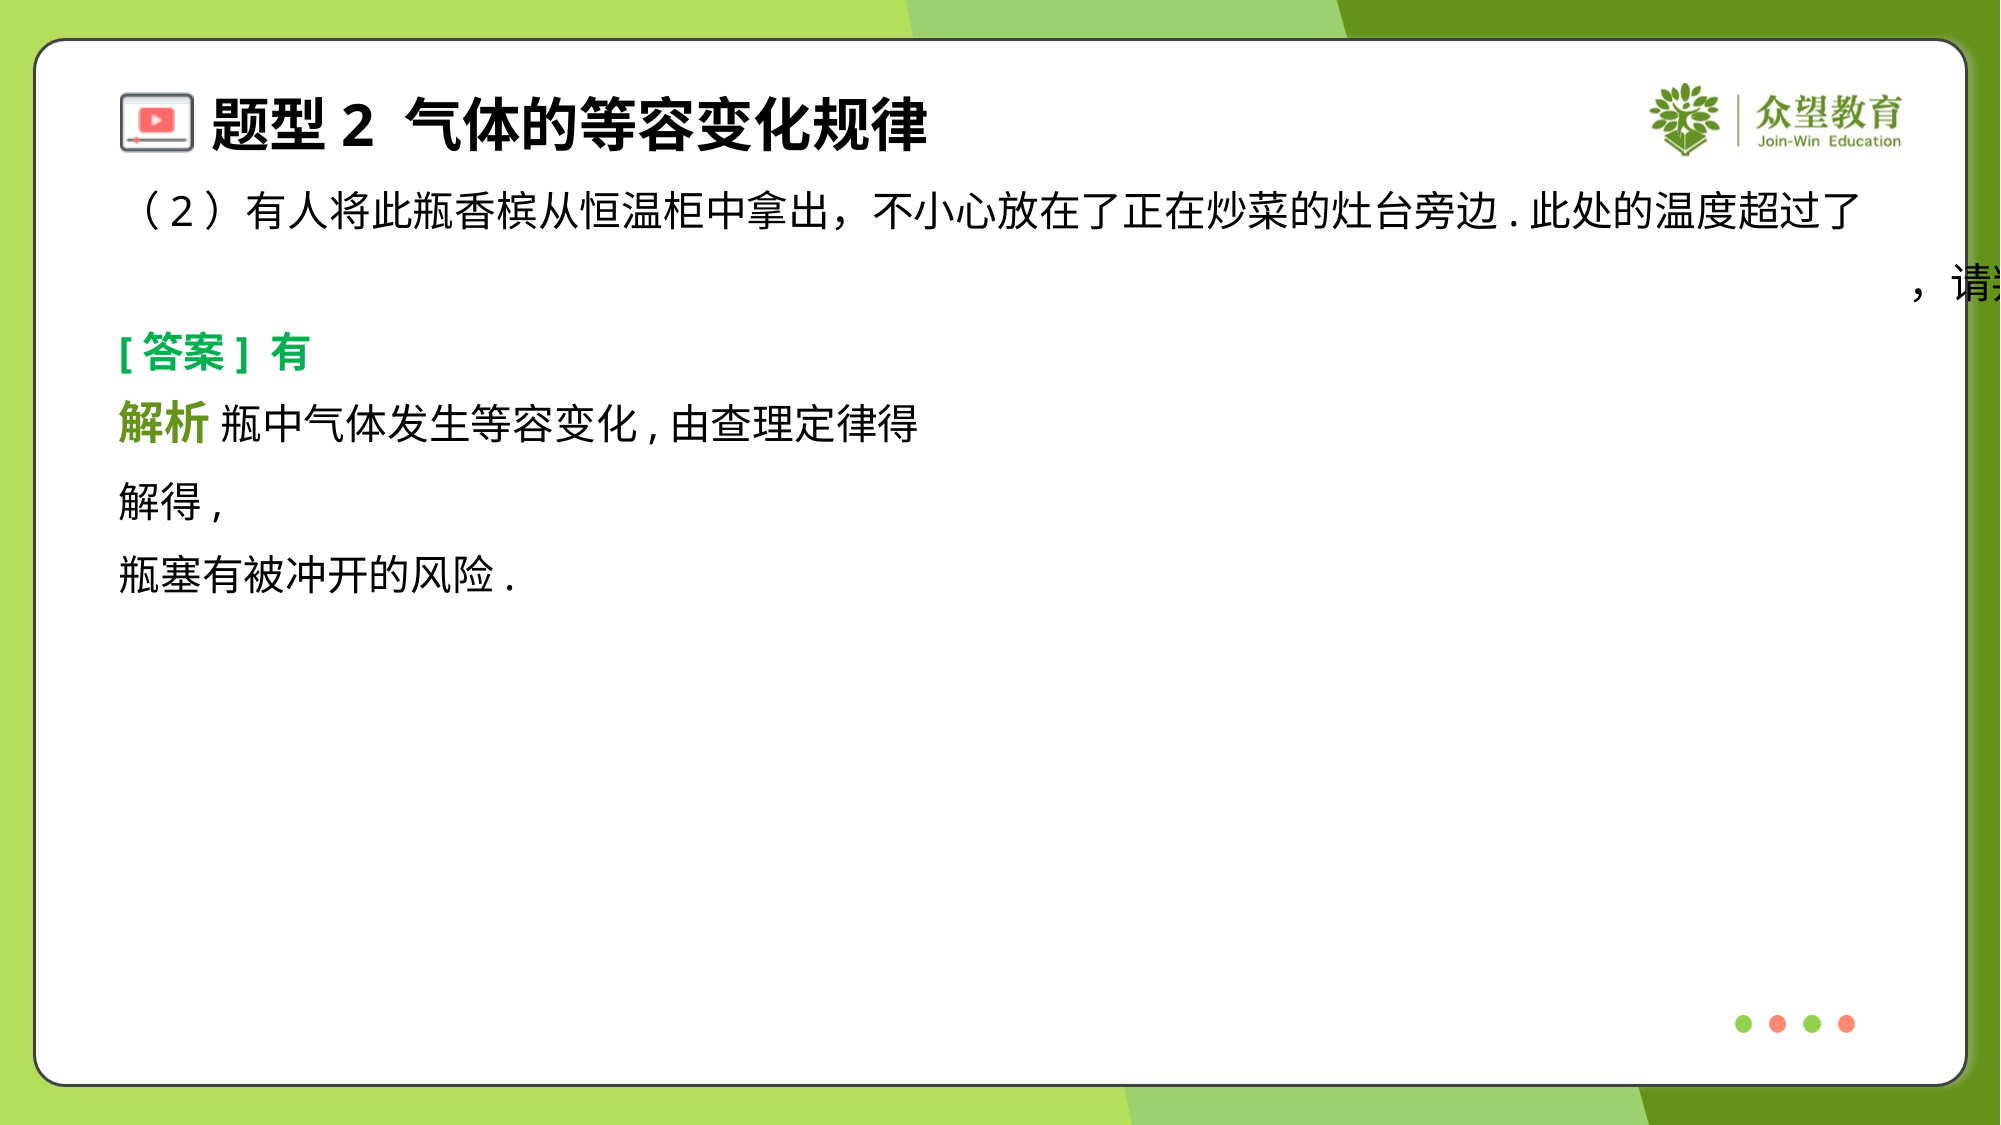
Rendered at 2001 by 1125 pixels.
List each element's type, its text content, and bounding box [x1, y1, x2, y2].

picture [0, 0, 2000, 1125]
text_box [答案] 有 [118, 300, 1883, 368]
